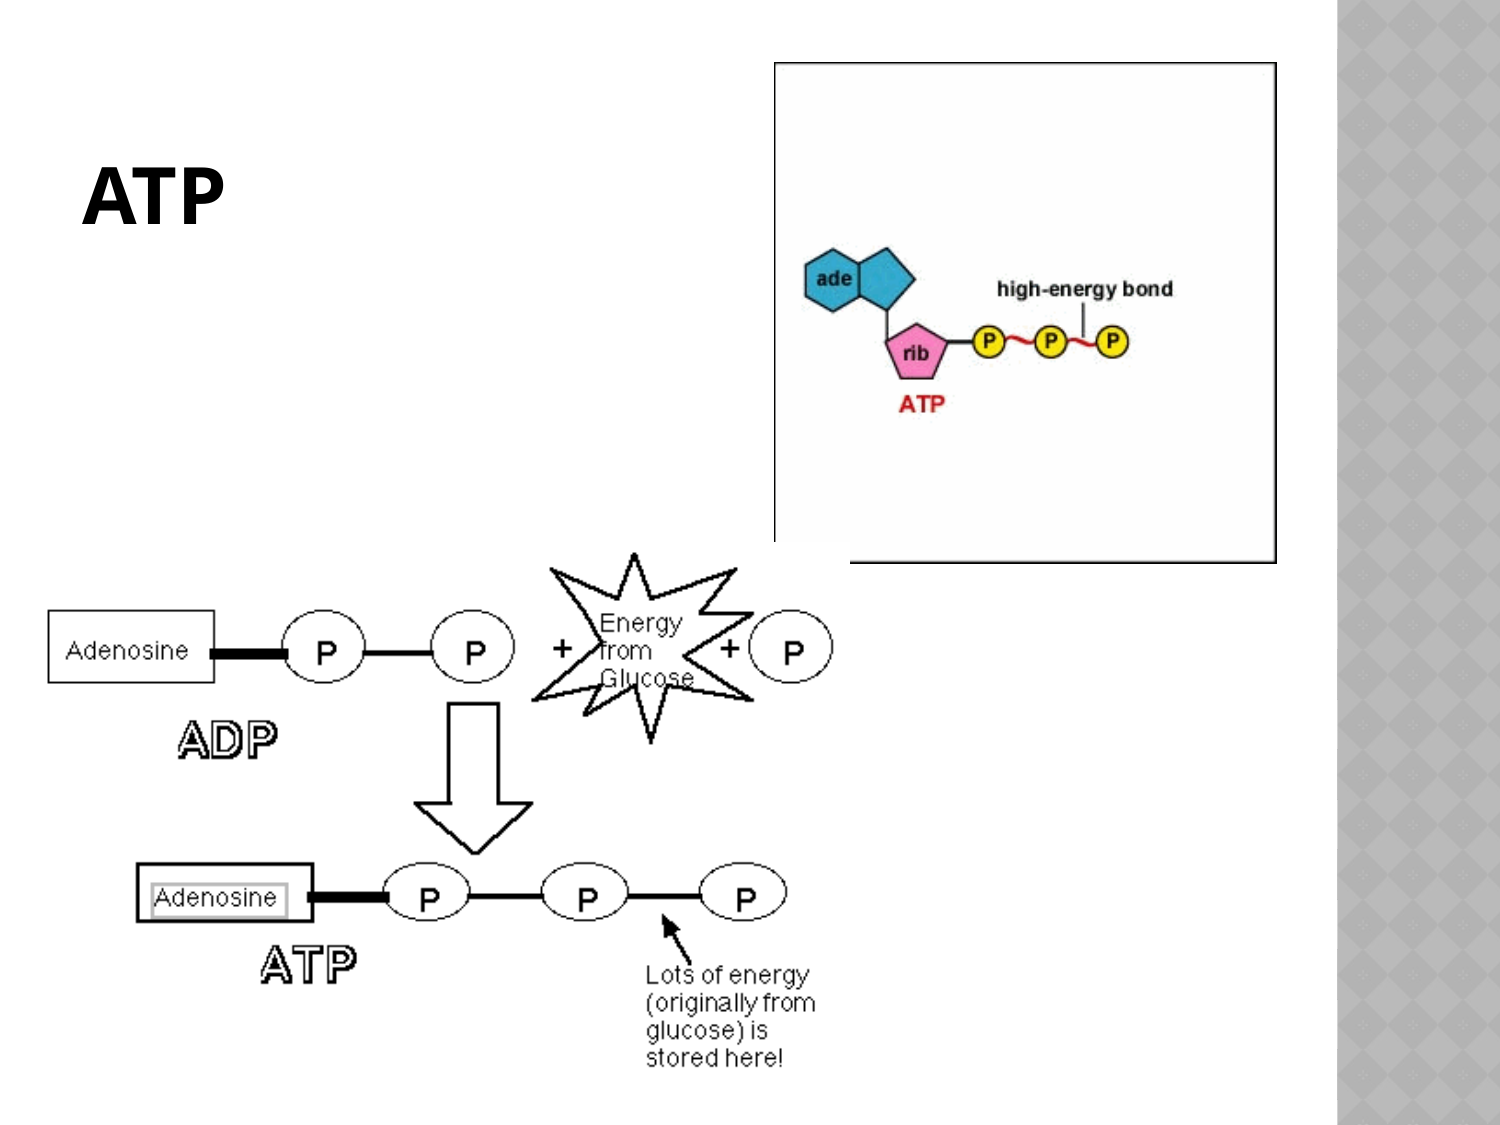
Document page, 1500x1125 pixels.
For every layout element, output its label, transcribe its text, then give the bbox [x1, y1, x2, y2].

picture [36, 62, 1277, 1093]
title atp [75, 52, 1263, 240]
